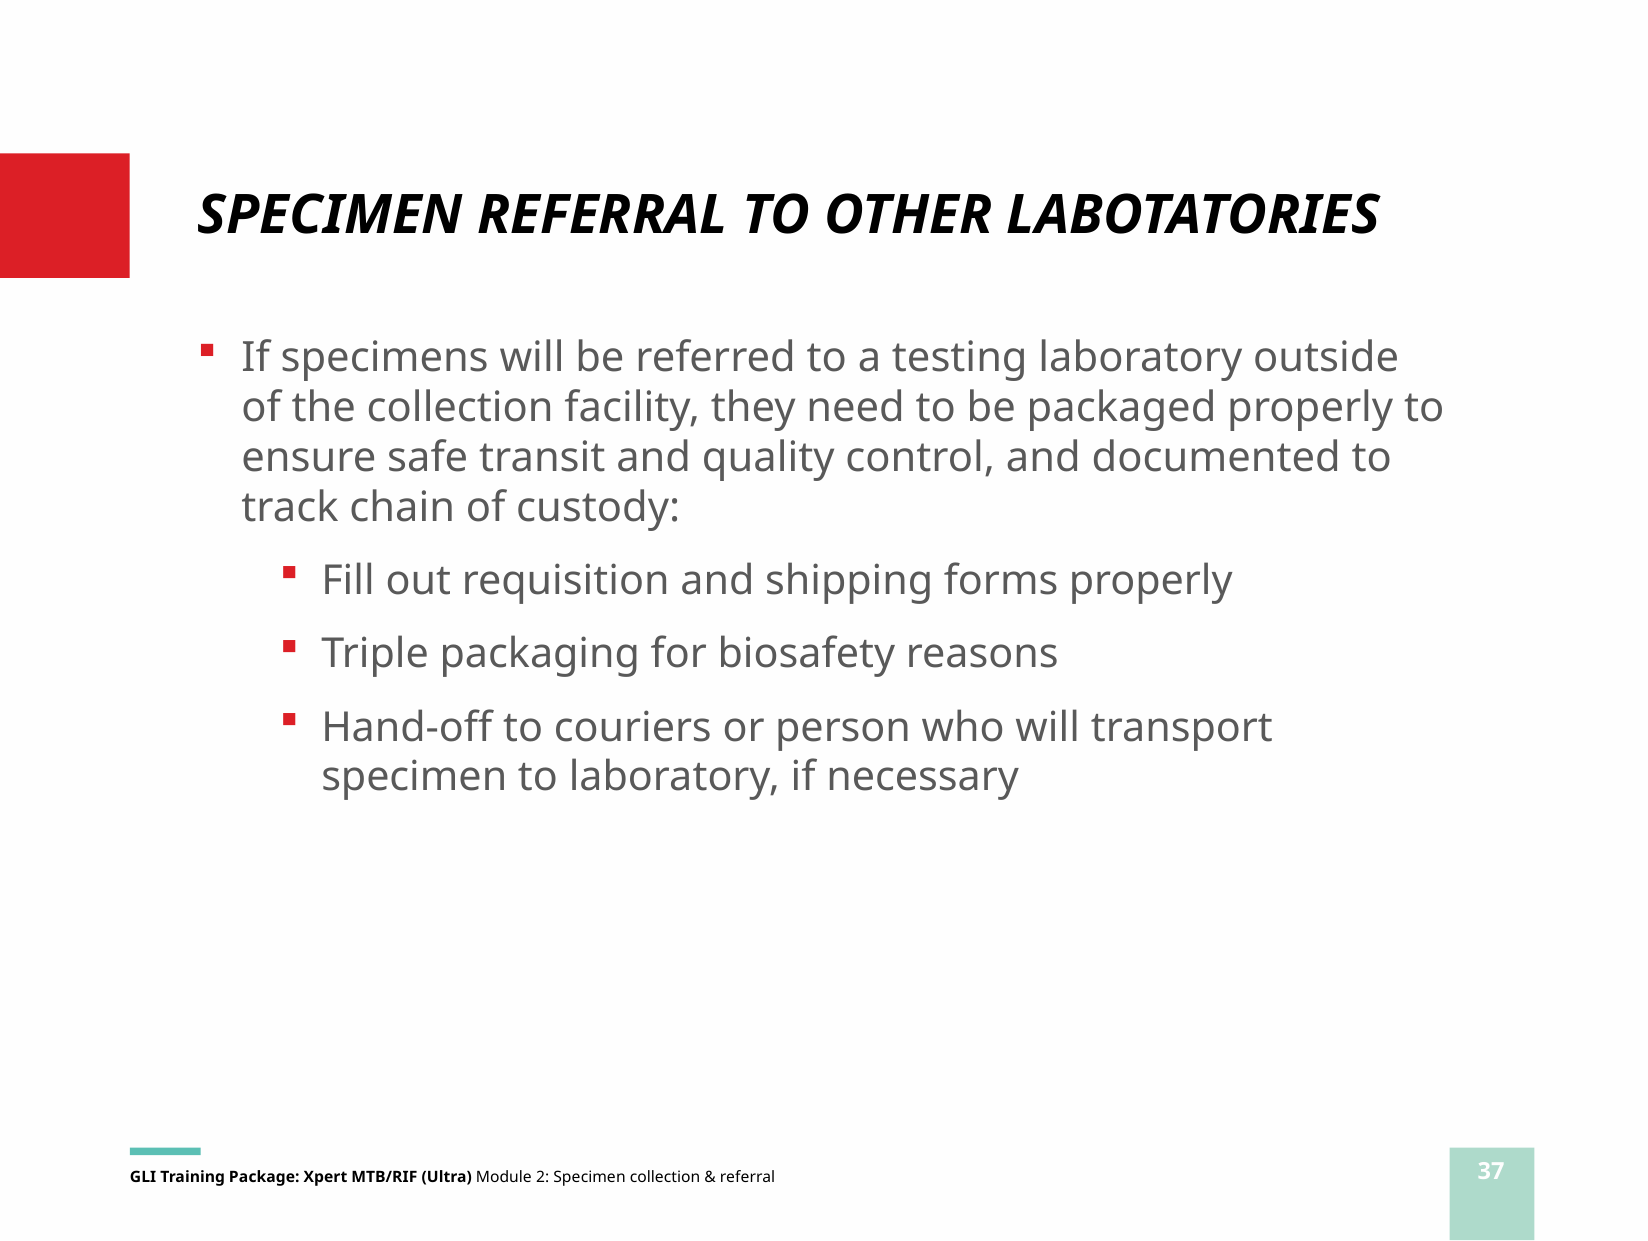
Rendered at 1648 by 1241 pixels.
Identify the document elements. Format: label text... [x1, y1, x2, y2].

list If specimens will be referred to a testing laboratory outside of the collection facility, they need to be packaged properly to ensure safe transit and quality control, and documented to track chain of custody: Fill out requisition and shipping forms properly Triple packaging for biosafety reasons Hand-off to couriers or person who will transport specimen to laboratory, if necessary [197, 330, 1450, 1087]
title SPECIMEN REFERRAL TO OTHER LABOTATORIES [197, 153, 1450, 278]
